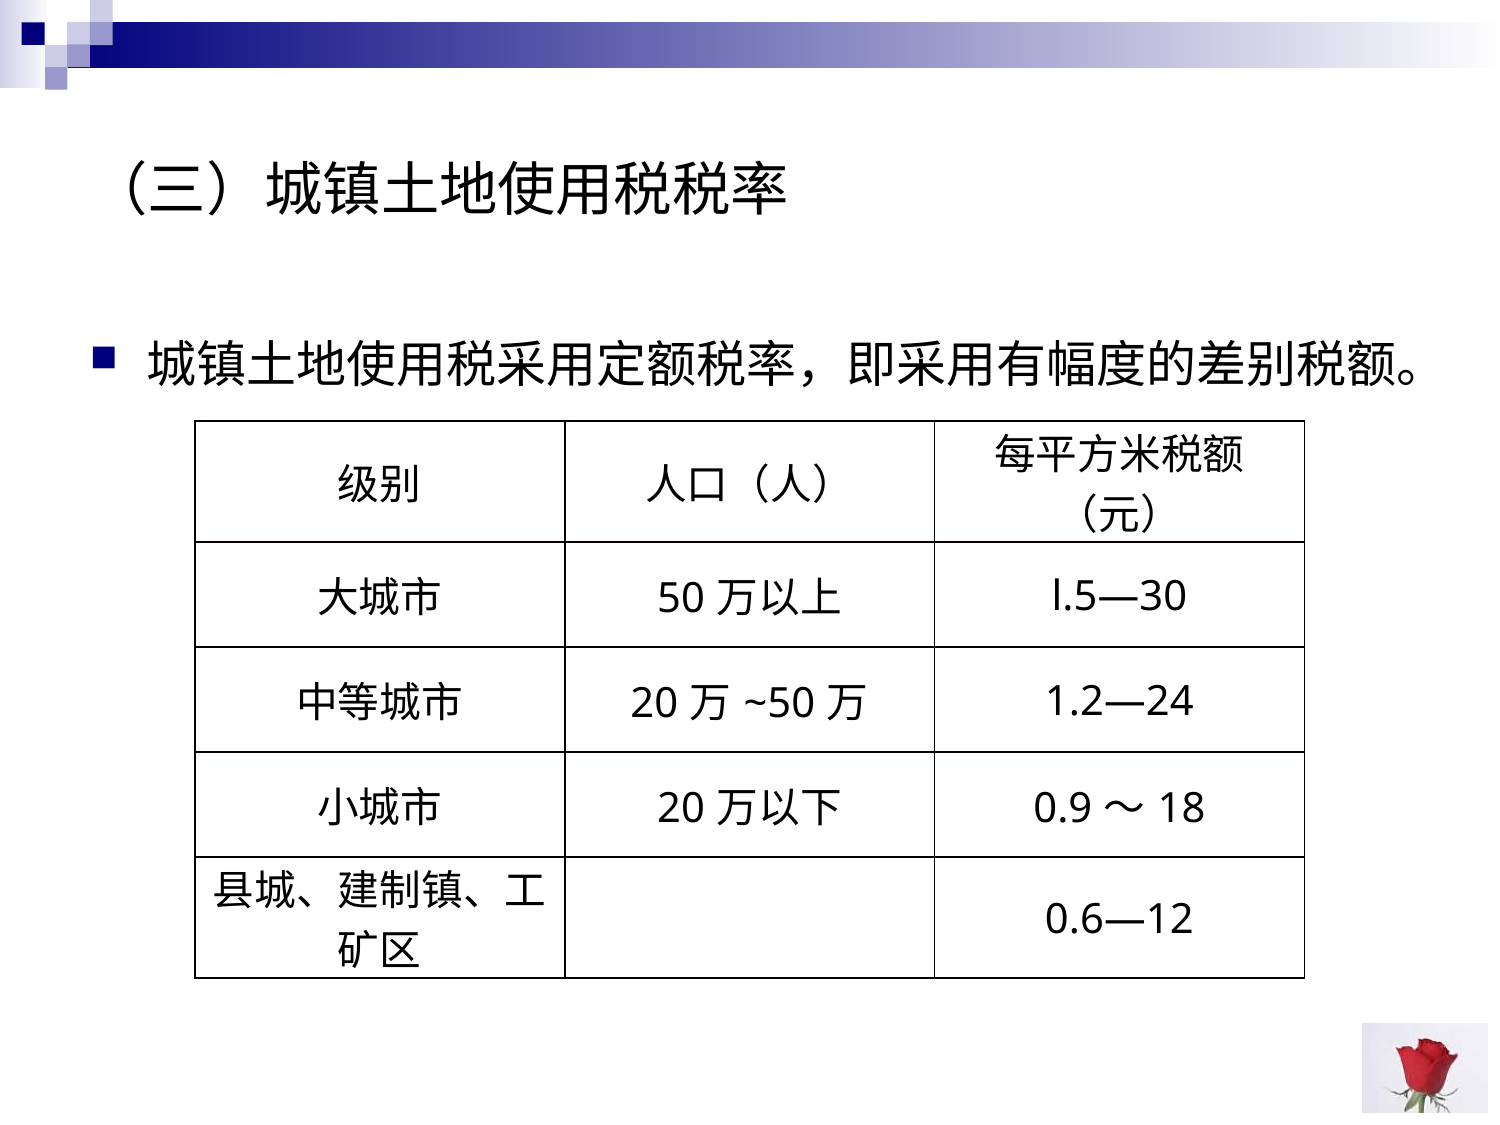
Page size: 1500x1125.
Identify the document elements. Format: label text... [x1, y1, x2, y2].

table_cell 0.9～18 [935, 753, 1304, 856]
picture [1362, 1023, 1488, 1113]
table_cell 20万~50万 [566, 648, 934, 751]
table_cell l.5—30 [935, 543, 1304, 646]
table_header 级别 [196, 422, 564, 541]
table_cell 20万以下 [566, 753, 934, 856]
table_cell 0.6—12 [935, 858, 1304, 977]
table_cell [566, 858, 934, 977]
table_header 人口（人） [566, 422, 934, 541]
table_cell 小城市 [196, 753, 564, 856]
table_cell 中等城市 [196, 648, 564, 751]
list 城镇土地使用税采用定额税率，即采用有幅度的差别税额。 [74, 324, 1426, 963]
table_cell 1.2—24 [935, 648, 1304, 751]
table_cell 大城市 [196, 543, 564, 646]
table_cell 50万以上 [566, 543, 934, 646]
table_cell 县城、建制镇、工矿区 [196, 858, 564, 977]
title （三）城镇土地使用税税率 [74, 74, 1426, 301]
table_header 每平方米税额（元） [935, 422, 1304, 541]
